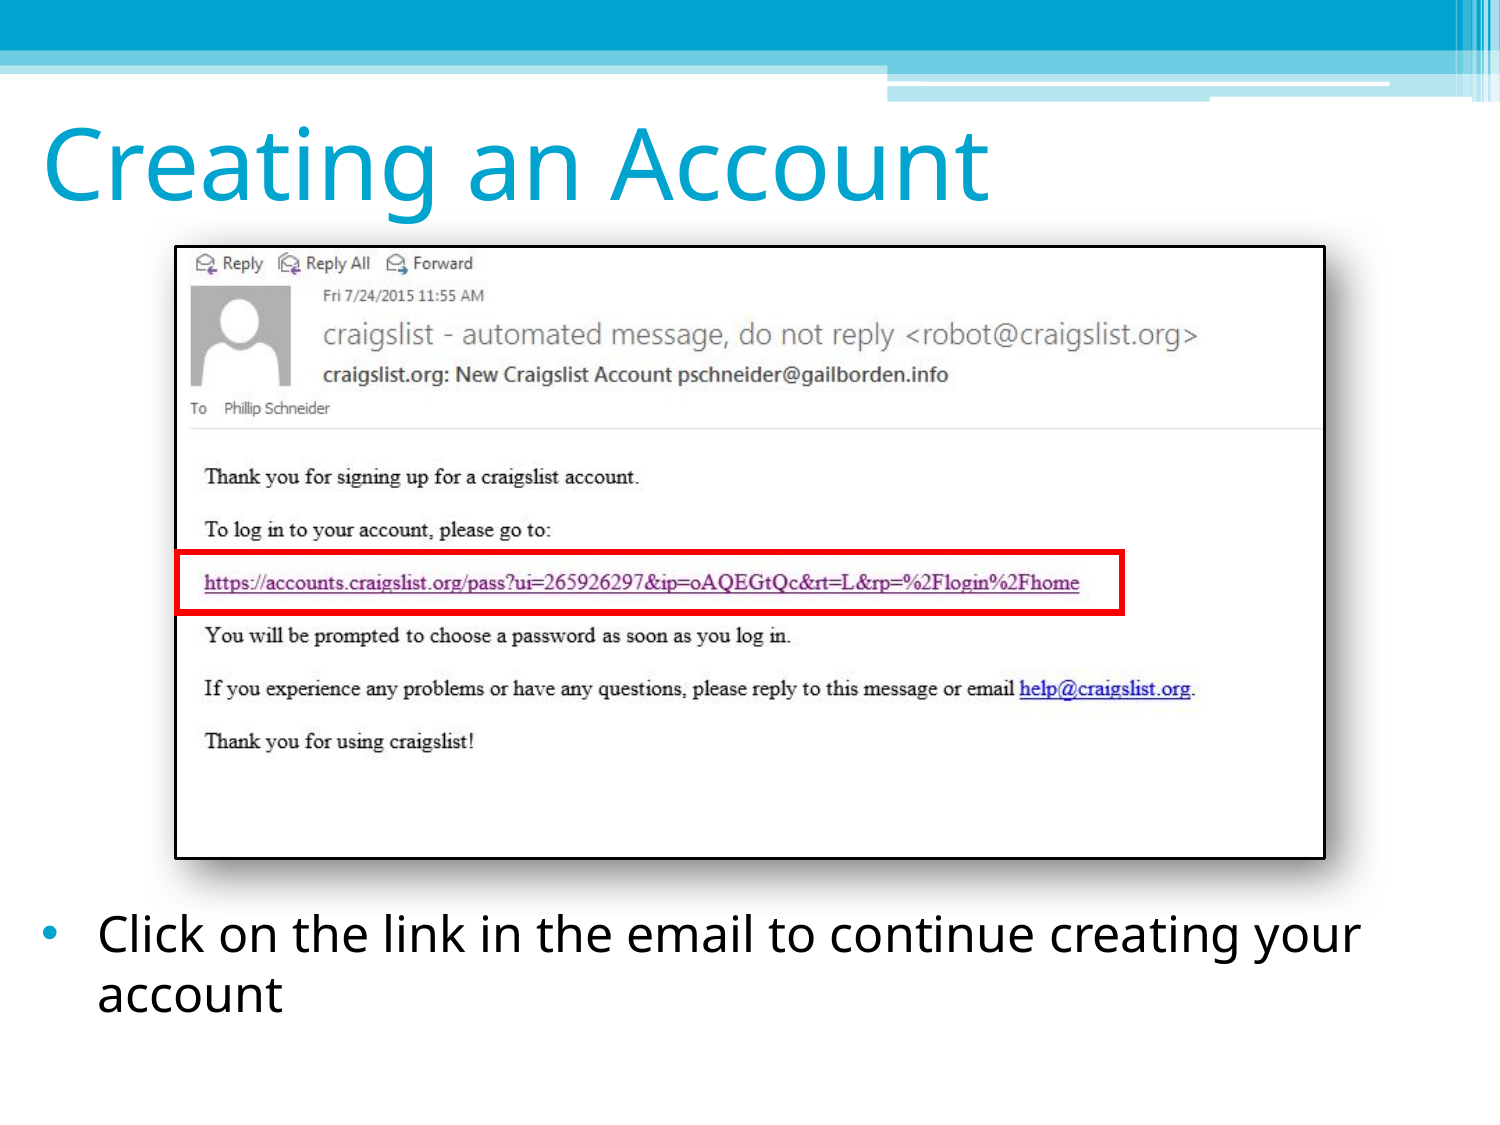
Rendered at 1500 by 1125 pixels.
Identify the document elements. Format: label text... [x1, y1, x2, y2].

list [177, 247, 1323, 857]
title Creating an Account [26, 72, 1377, 248]
text_box Click on the link in the email to continue creating your account [26, 895, 1474, 1030]
